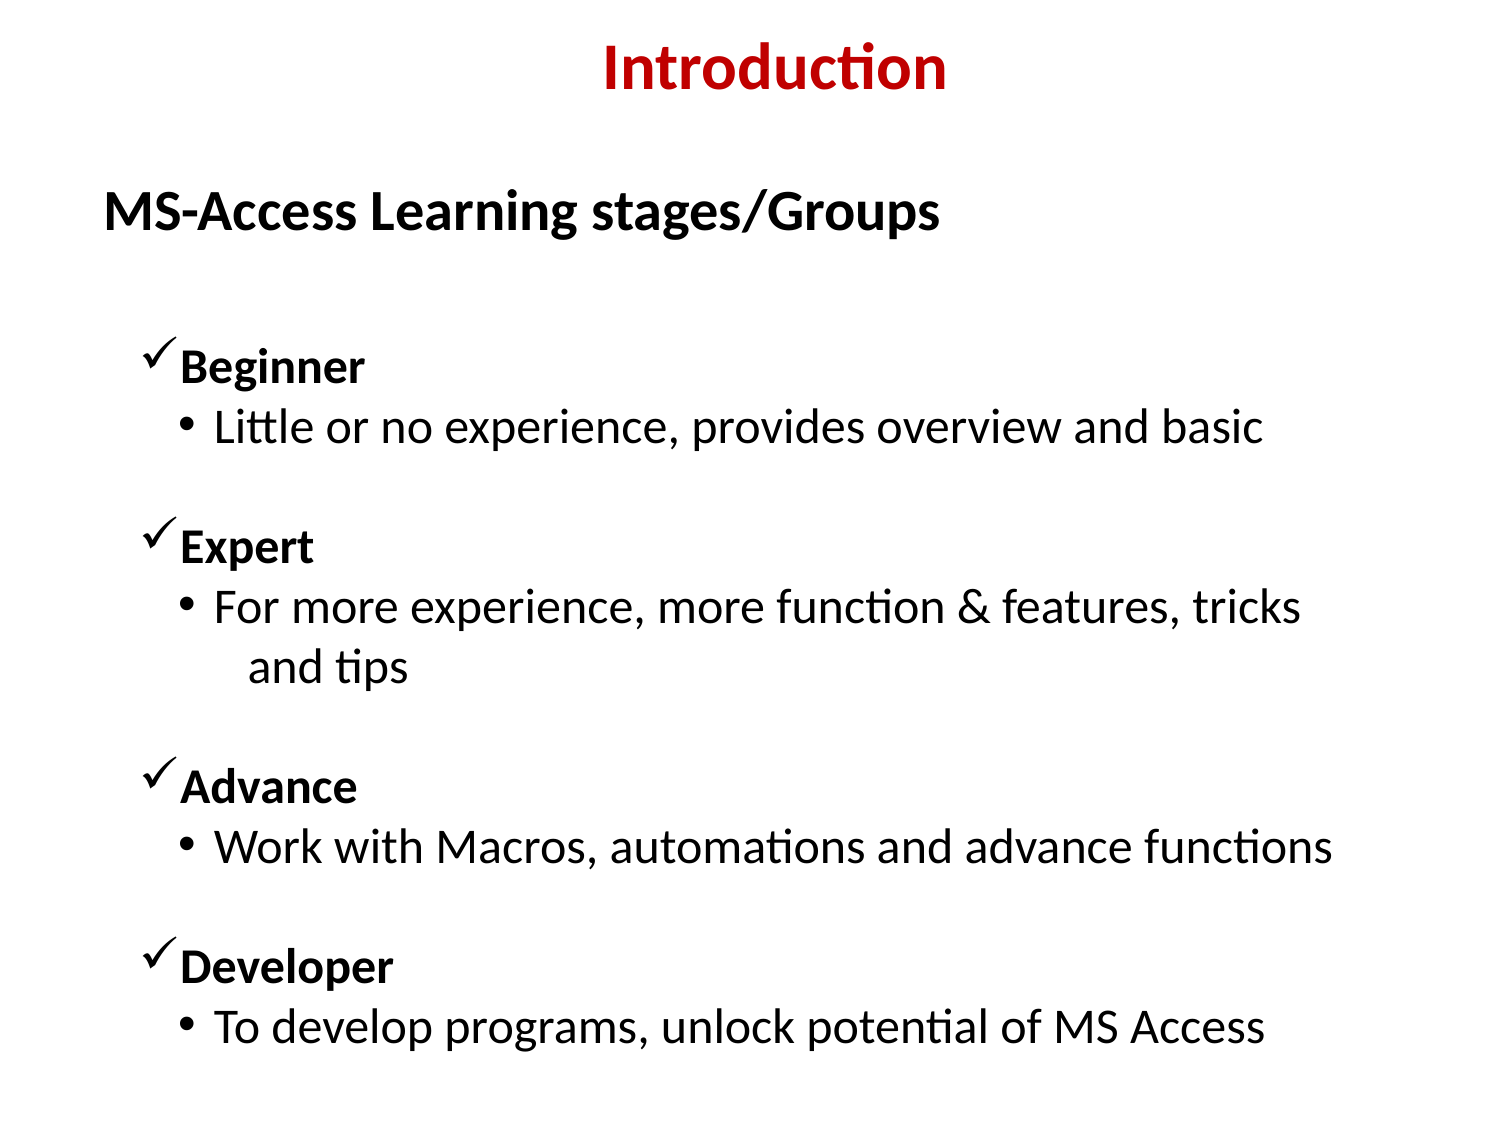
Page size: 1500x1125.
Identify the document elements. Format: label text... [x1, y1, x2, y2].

text_box Beginner Little or no experience, provides overview and basic Expert For more experience, more function & features, tricks and tips Advance Work with Macros, automations and advance functions Developer To develop programs, unlock potential of MS Access [123, 326, 1422, 1061]
text_box Introduction [100, 0, 1451, 126]
title MS-Access Learning stages/Groups [88, 113, 1439, 302]
